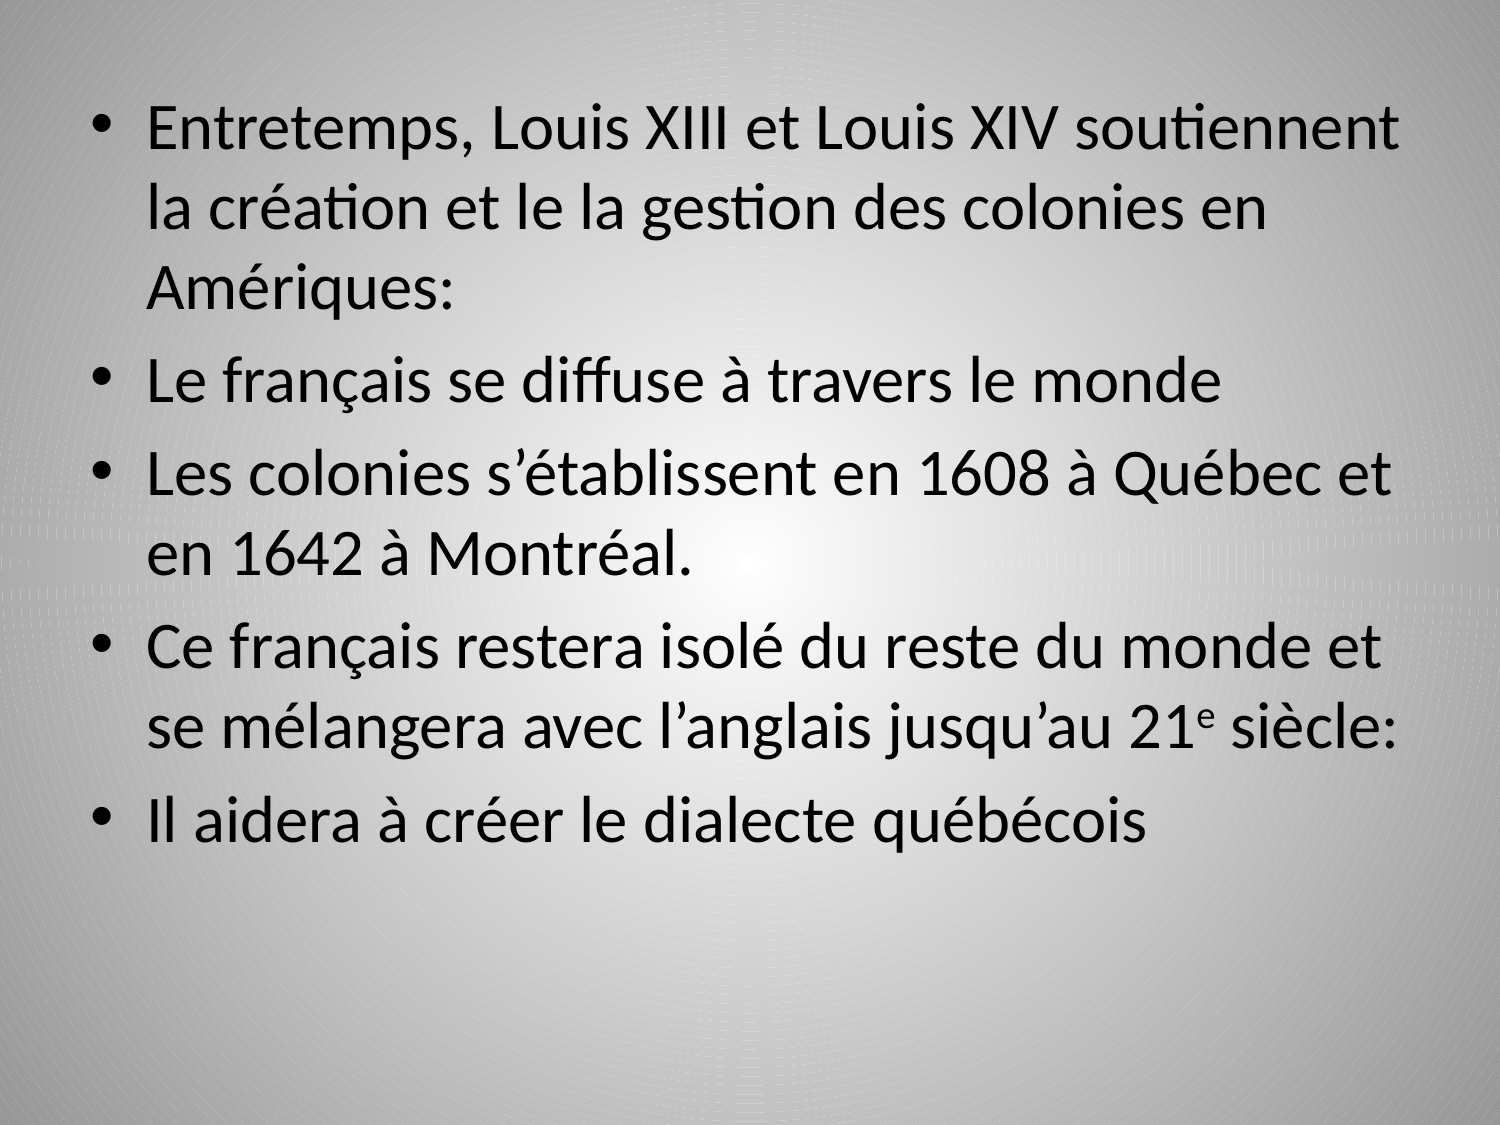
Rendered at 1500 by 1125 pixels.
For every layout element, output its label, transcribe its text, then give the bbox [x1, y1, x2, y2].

list Entretemps, Louis XIII et Louis XIV soutiennent la création et le la gestion des colonies en Amériques: Le français se diffuse à travers le monde Les colonies s’établissent en 1608 à Québec et en 1642 à Montréal. Ce français restera isolé du reste du monde et se mélangera avec l’anglais jusqu’au 21e siècle: Il aidera à créer le dialecte québécois [75, 75, 1425, 1005]
